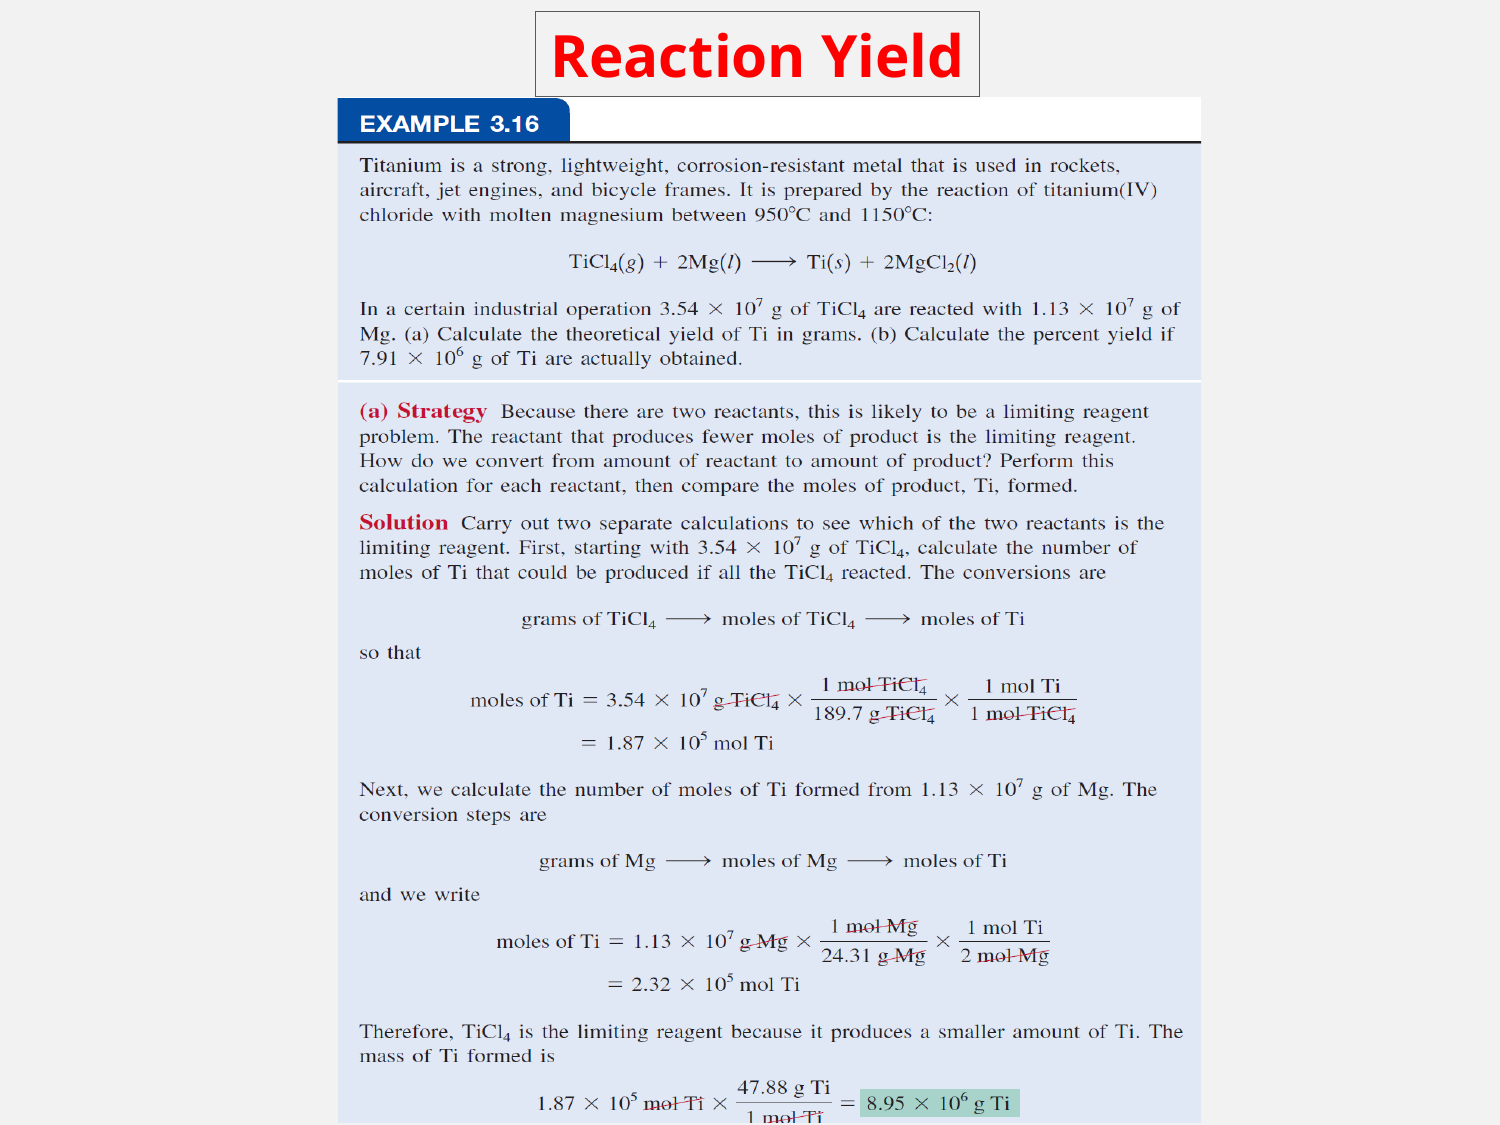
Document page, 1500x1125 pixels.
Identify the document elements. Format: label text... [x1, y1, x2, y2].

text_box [337, 97, 1202, 1123]
text_box Reaction Yield [535, 11, 980, 97]
